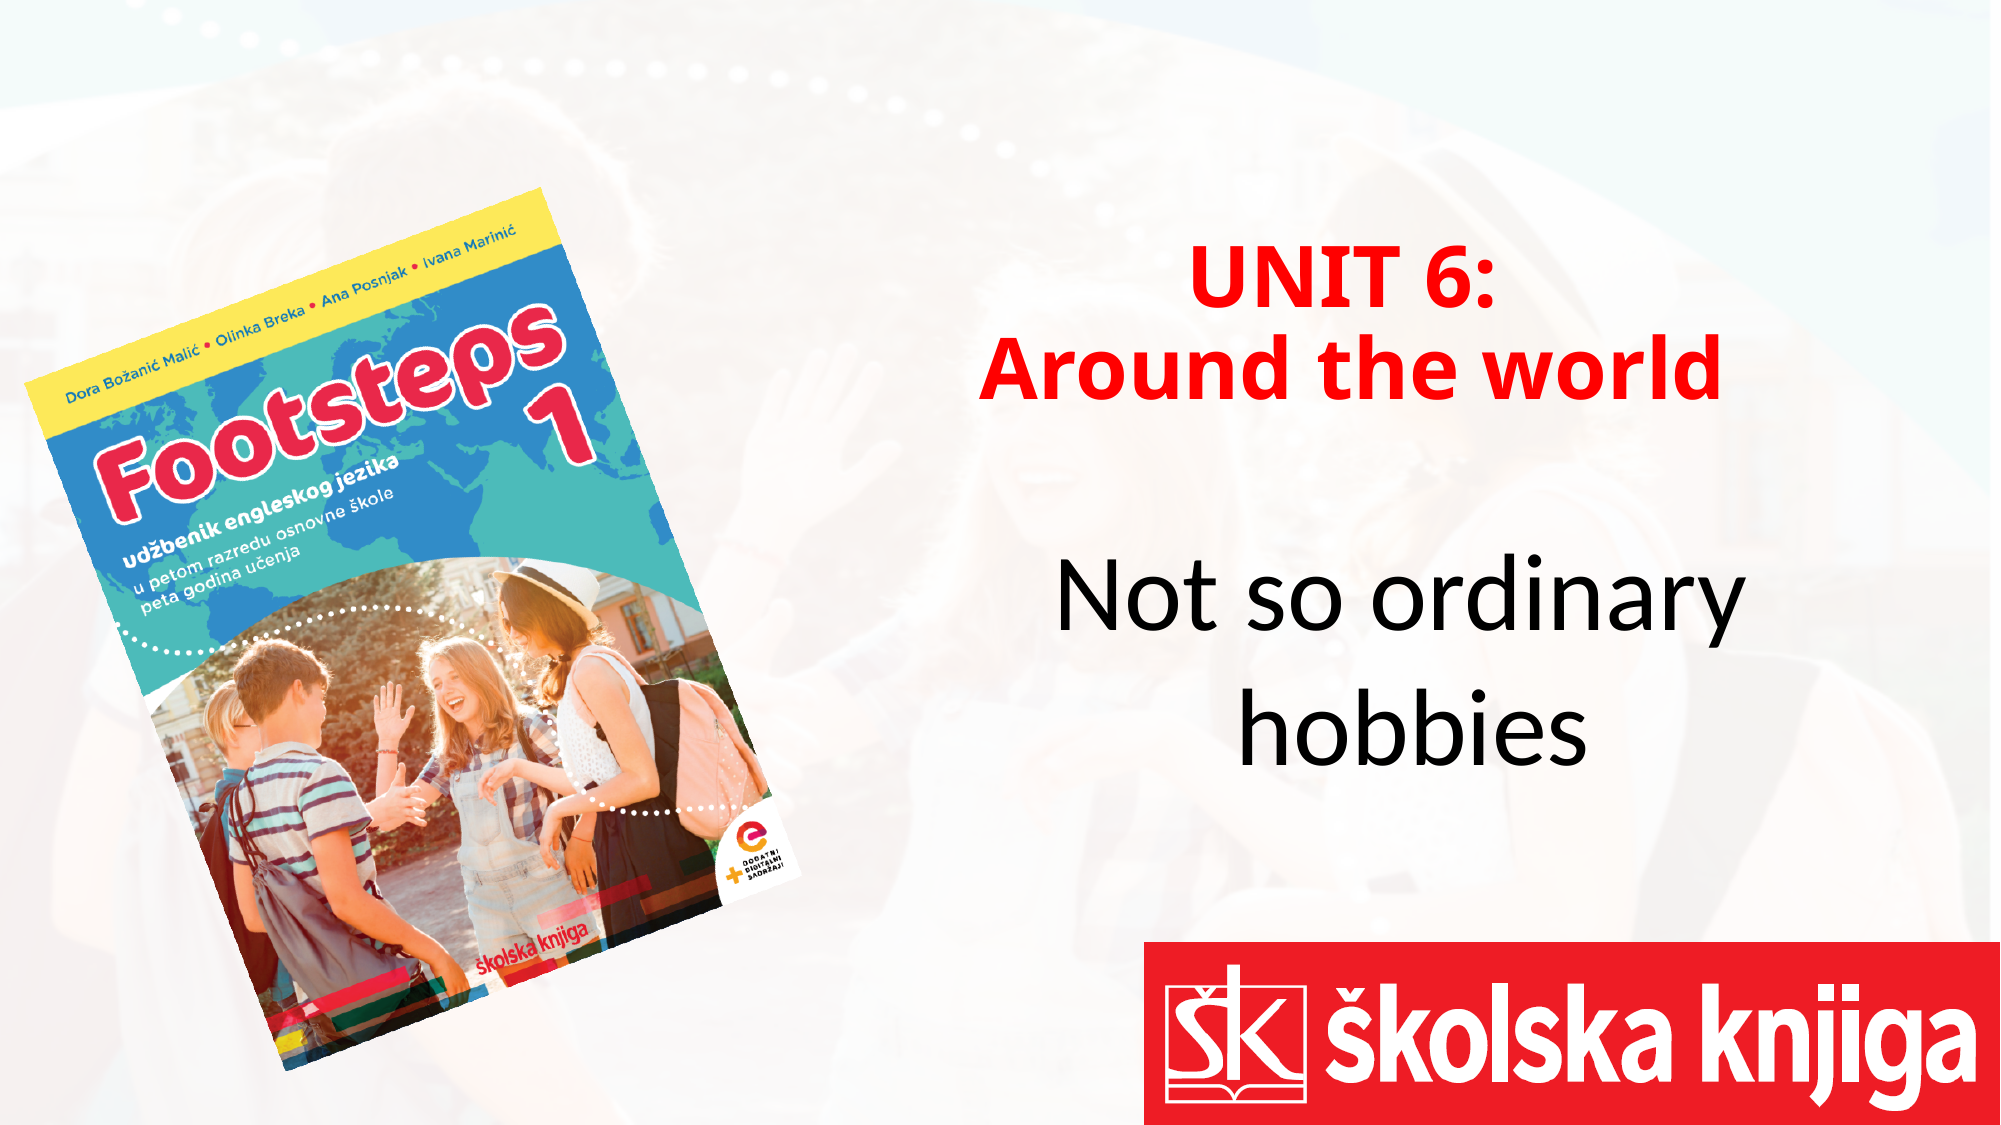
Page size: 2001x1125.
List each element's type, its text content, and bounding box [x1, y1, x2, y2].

subtitle Not so ordinary hobbies [689, 527, 2000, 800]
picture [24, 188, 801, 1071]
title UNIT 6: Around the world [730, 226, 1976, 426]
picture [1144, 942, 2000, 1125]
